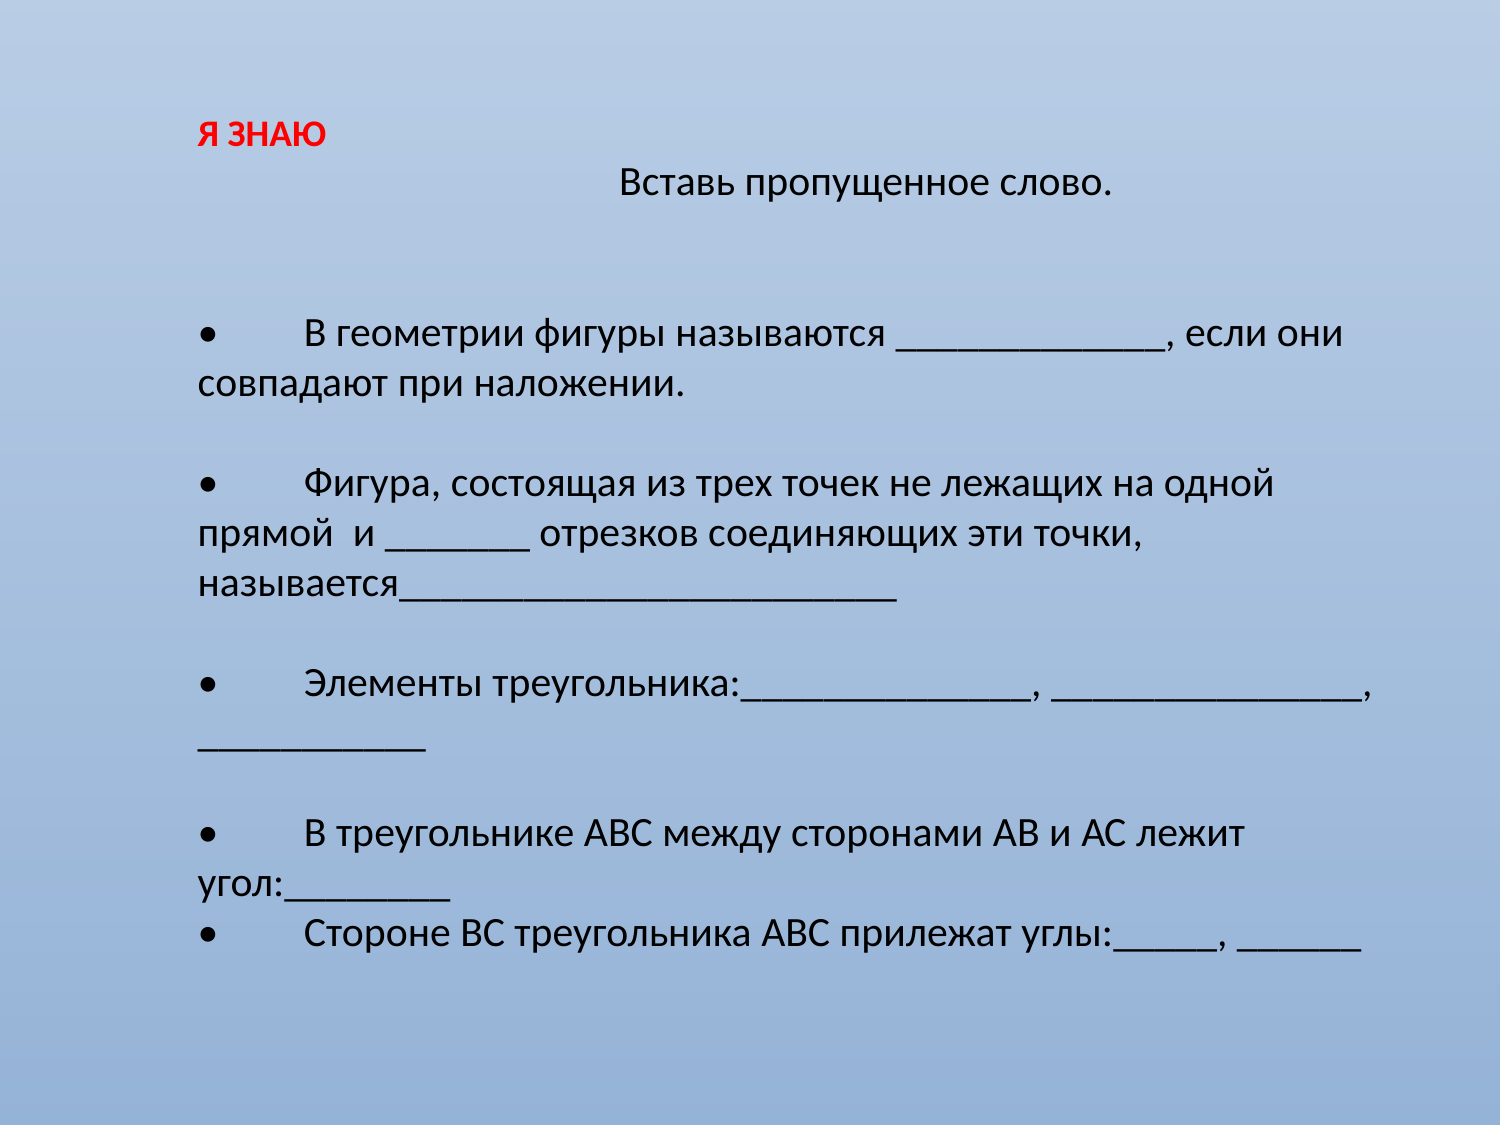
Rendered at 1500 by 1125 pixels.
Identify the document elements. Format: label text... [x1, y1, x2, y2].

text_box Я ЗНАЮ Вставь пропущенное слово. • В геометрии фигуры называются _____________, если они совпадают при наложении. • Фигура, состоящая из трех точек не лежащих на одной прямой и _______ отрезков соединяющих эти точки, называется________________________ • Элементы треугольника:______________, _______________, ___________ • В треугольнике АВС между сторонами АВ и АС лежит угол:________ • Стороне ВС треугольника АВС прилежат углы:_____, ______ [182, 101, 1412, 1057]
